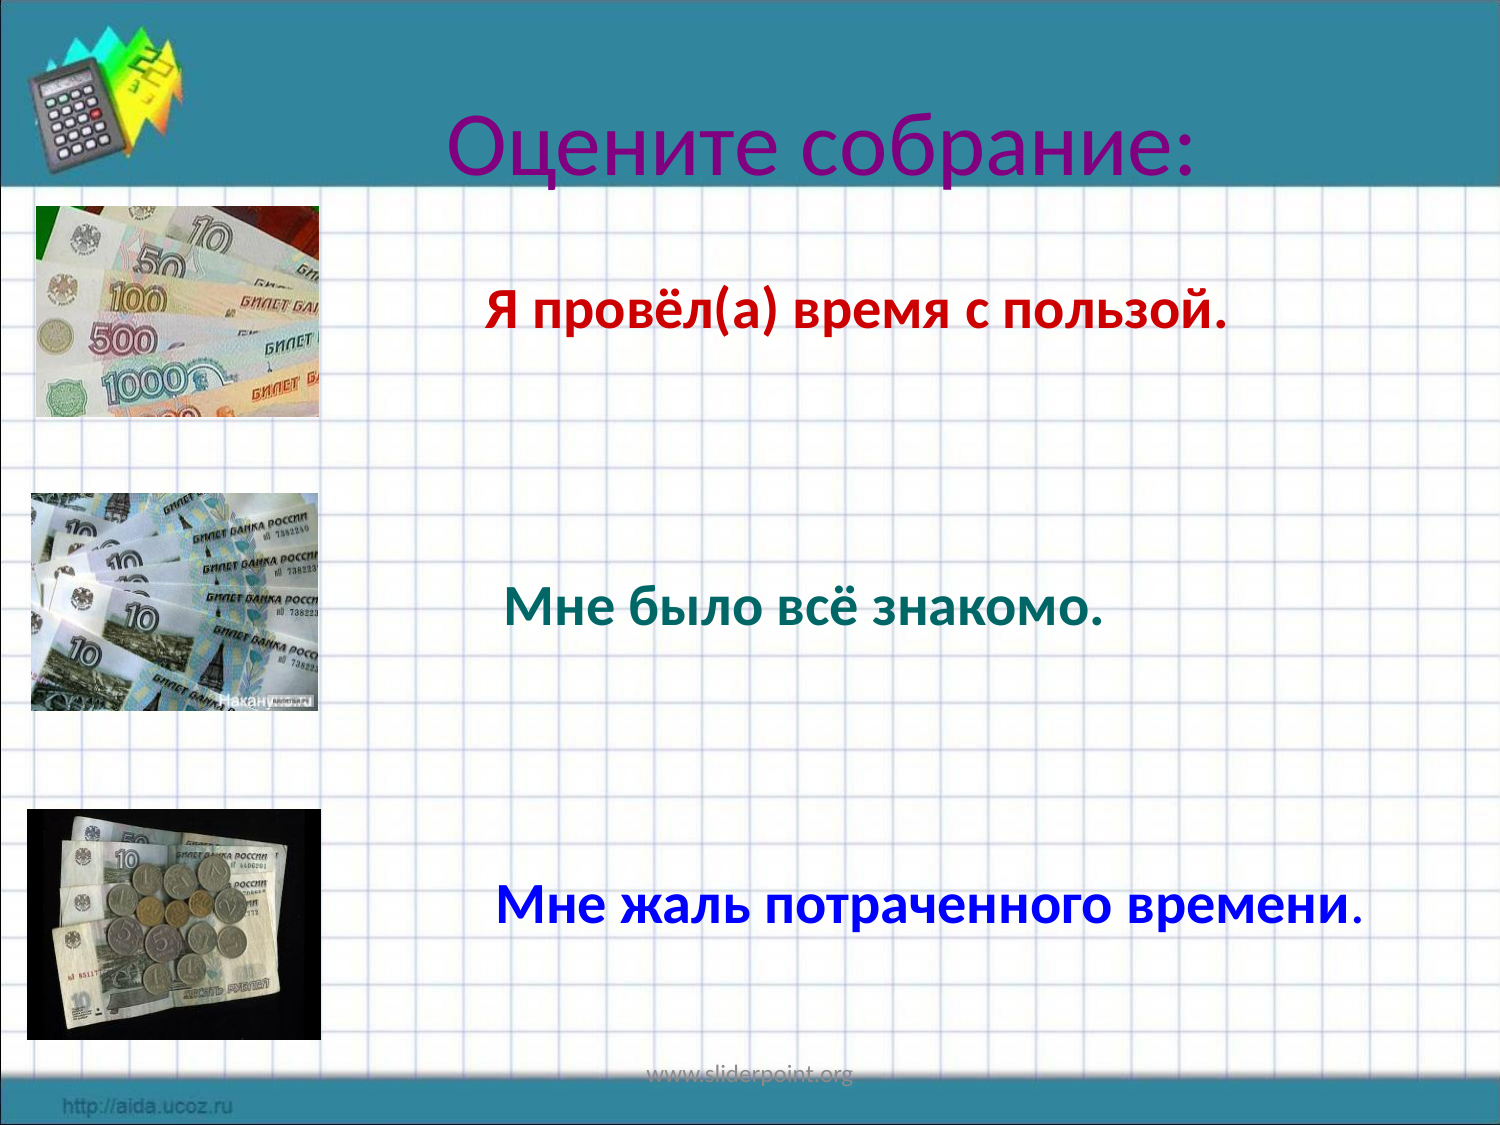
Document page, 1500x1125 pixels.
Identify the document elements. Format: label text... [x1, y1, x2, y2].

title Оцените собрание: [74, 44, 1426, 233]
footer www.sliderpoint.org [512, 1042, 988, 1103]
list Я провёл(а) время с пользой. Мне было всё знакомо. Мне жаль потраченного времени. [183, 262, 1426, 1006]
picture [0, 0, 1500, 1125]
